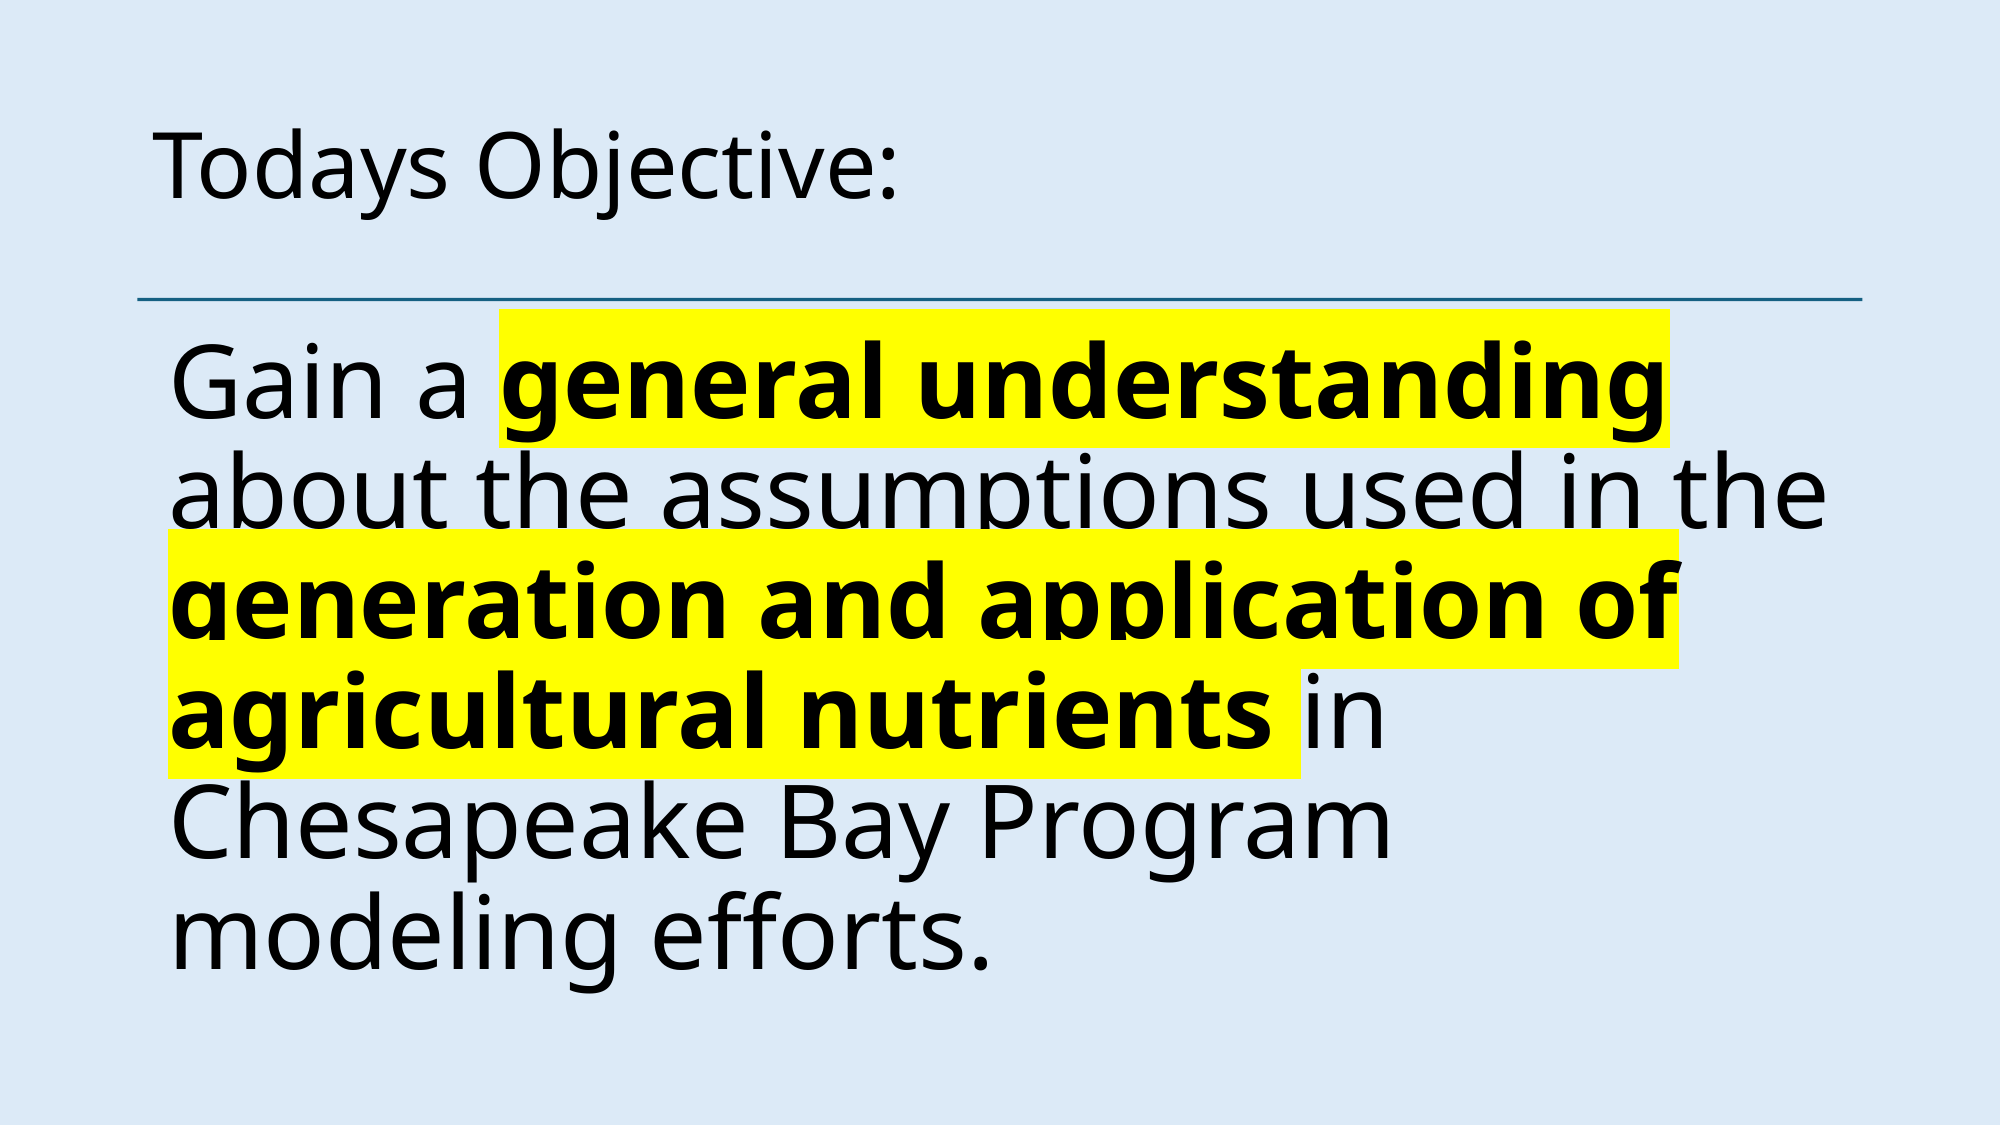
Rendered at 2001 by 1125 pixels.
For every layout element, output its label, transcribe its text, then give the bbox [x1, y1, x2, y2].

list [136, 298, 1863, 1014]
title Todays Objective: [137, 59, 1863, 278]
